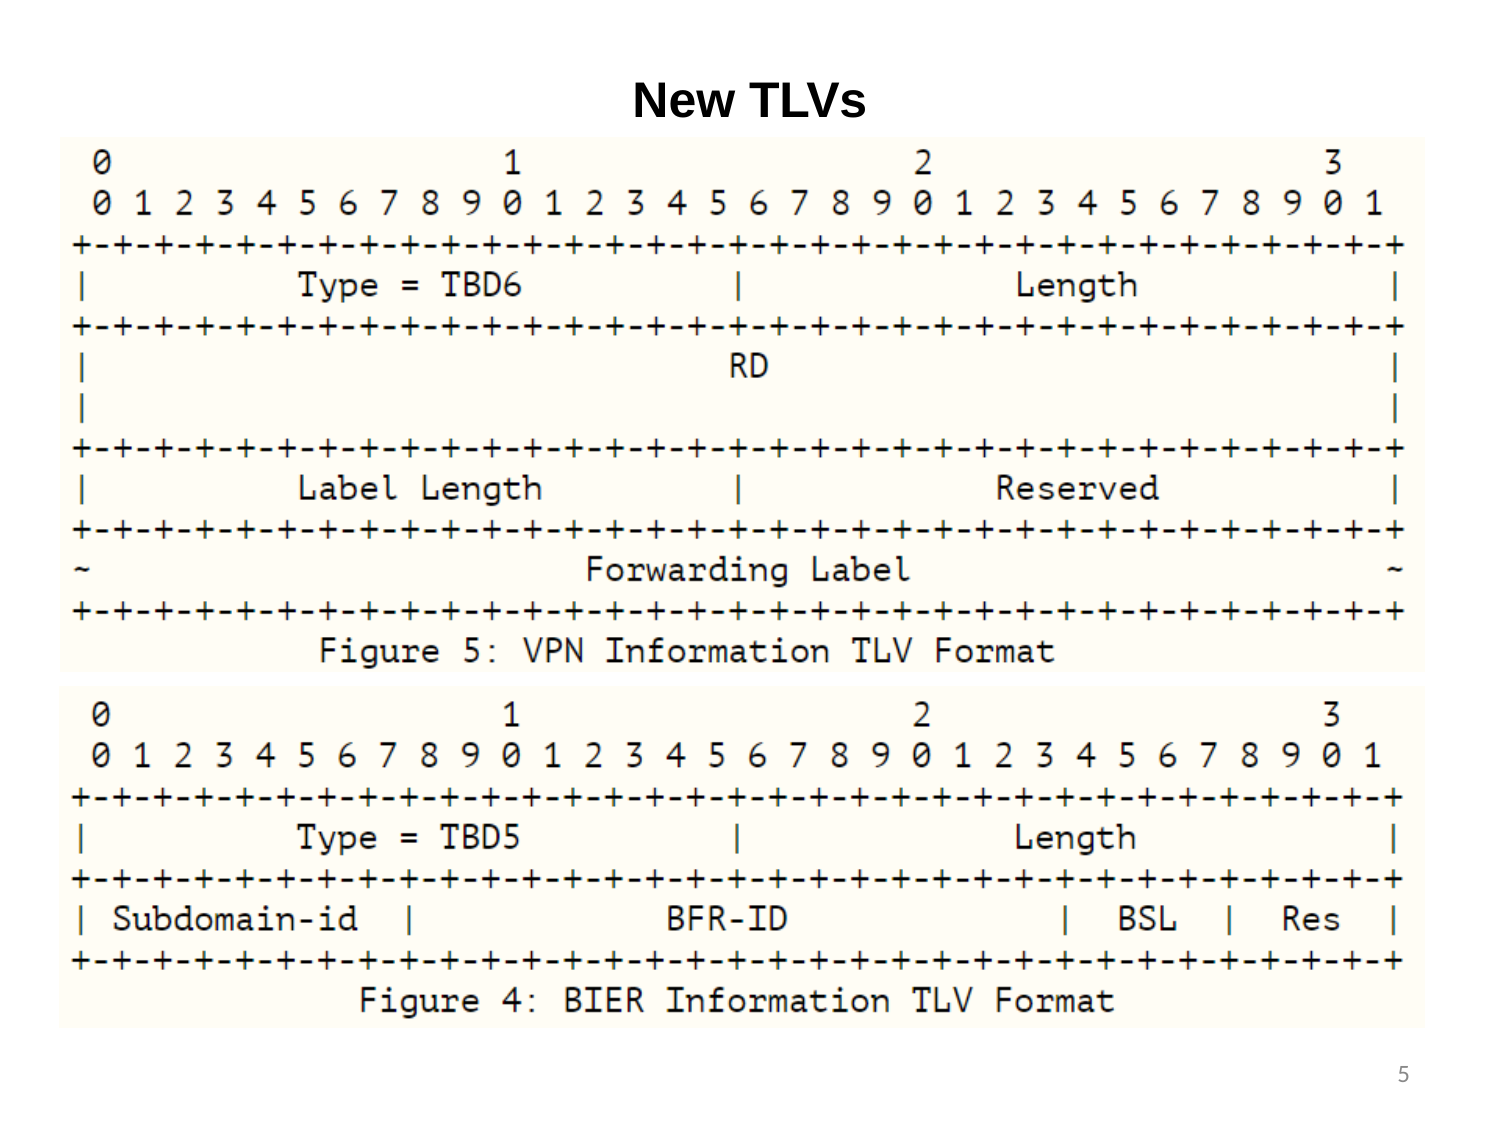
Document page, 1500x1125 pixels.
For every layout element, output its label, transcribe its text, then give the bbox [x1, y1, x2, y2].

slide_number 5 [1074, 1042, 1425, 1103]
picture [59, 686, 1426, 1028]
picture [60, 136, 1426, 672]
title New TLVs [74, 30, 1426, 136]
